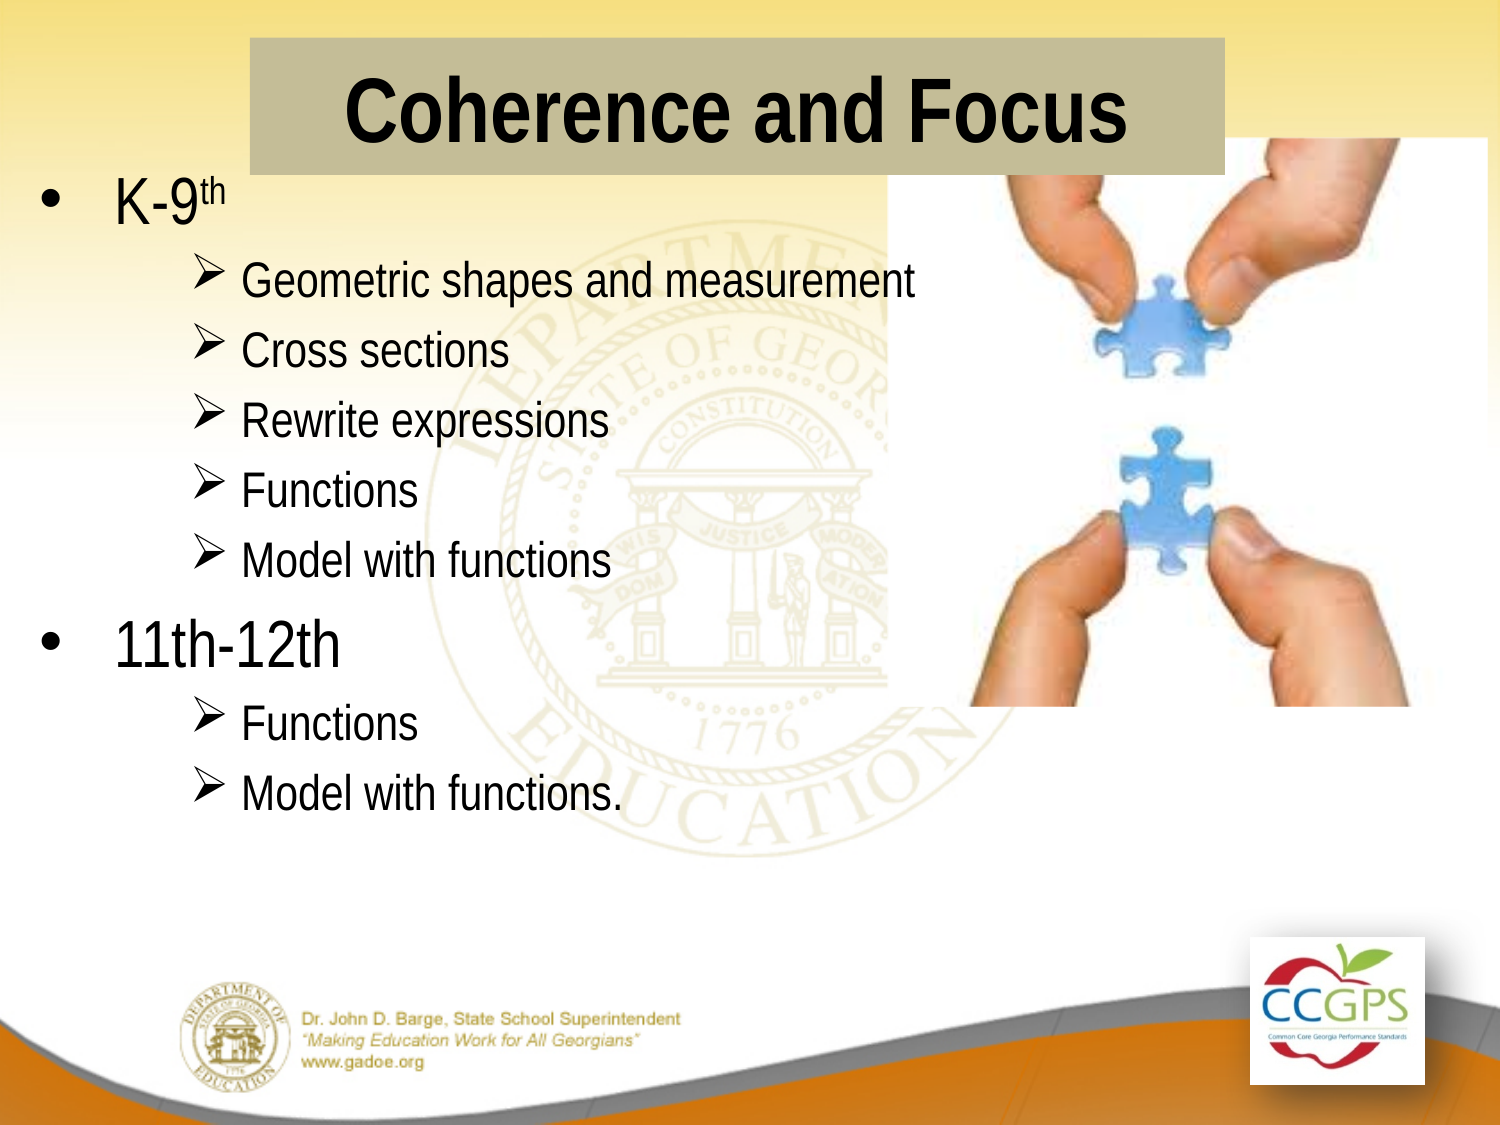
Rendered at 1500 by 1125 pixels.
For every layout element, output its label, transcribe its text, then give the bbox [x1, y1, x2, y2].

subtitle K-9th Geometric shapes and measurement Cross sections Rewrite expressions Functions Model with functions 11th-12th Functions Model with functions. [24, 149, 1001, 1013]
title Coherence and Focus [249, 37, 1226, 149]
picture [0, 0, 1500, 1125]
